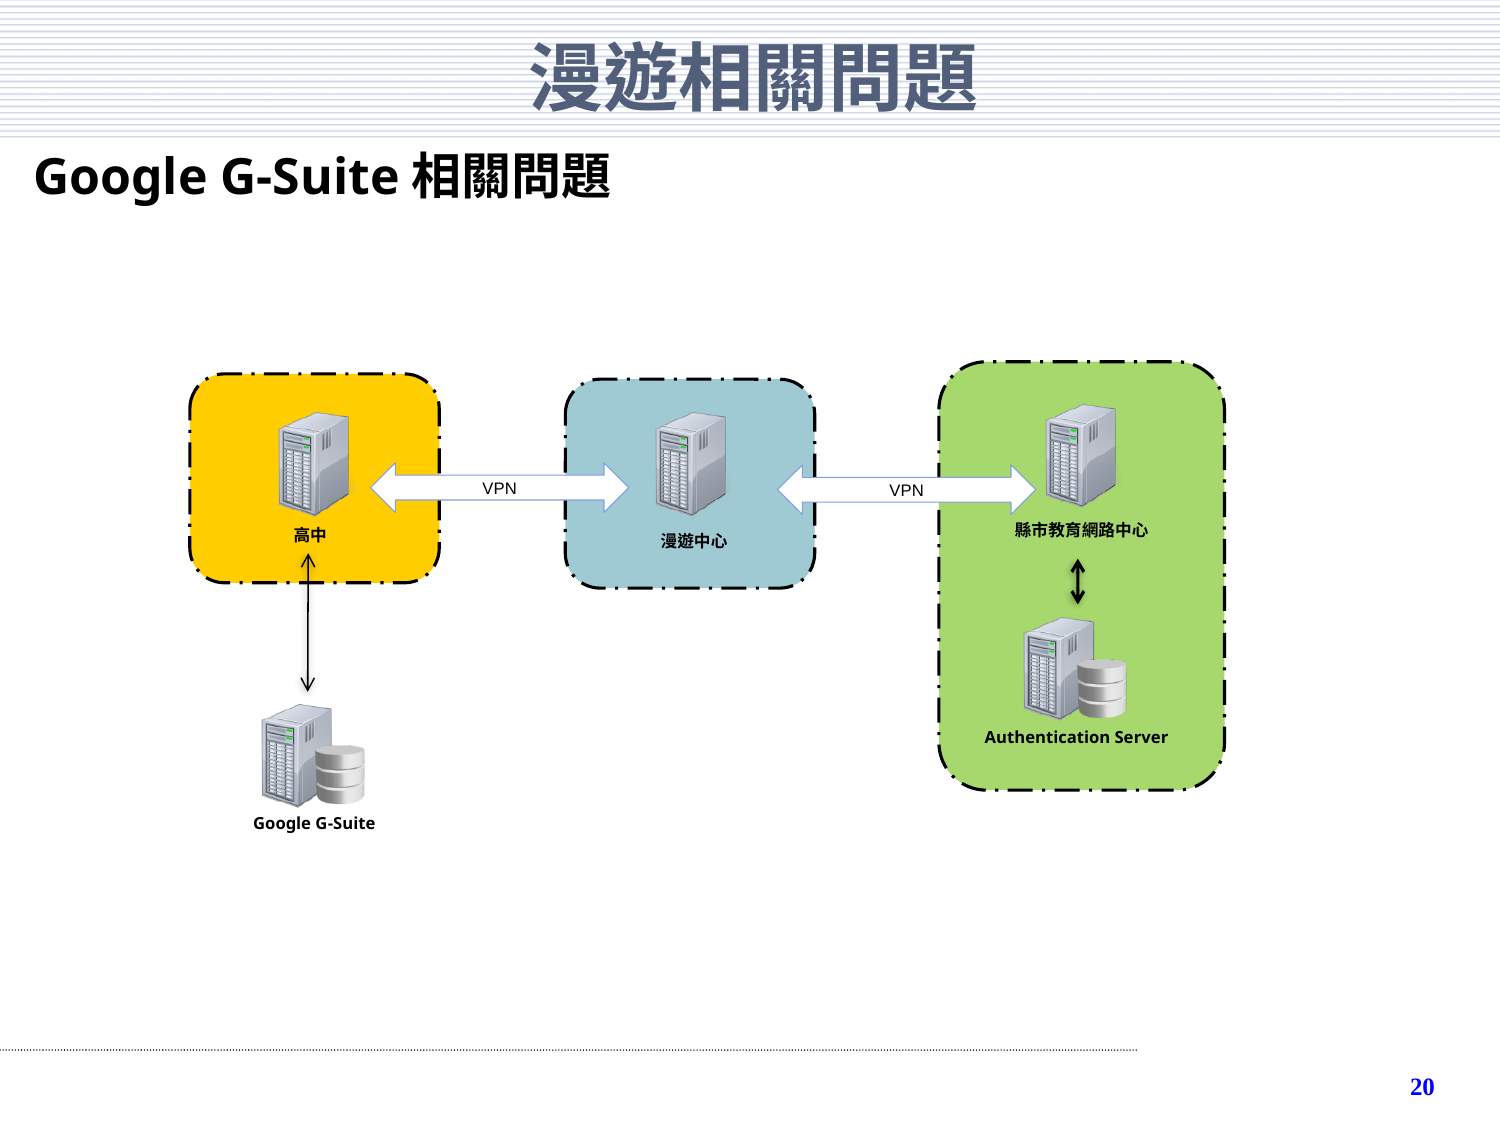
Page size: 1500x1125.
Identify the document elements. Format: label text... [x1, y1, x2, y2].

slide_number 19 [1099, 1062, 1451, 1103]
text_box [938, 361, 1225, 791]
text_box VPN [775, 463, 933, 517]
text_box [189, 373, 440, 583]
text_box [265, 408, 356, 554]
title 漫遊相關問題 [74, 37, 1433, 114]
text_box Google G-Suite相關問題 [0, 137, 627, 212]
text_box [236, 700, 393, 842]
text_box VPN [368, 460, 621, 515]
text_box [565, 379, 815, 589]
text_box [626, 408, 762, 559]
